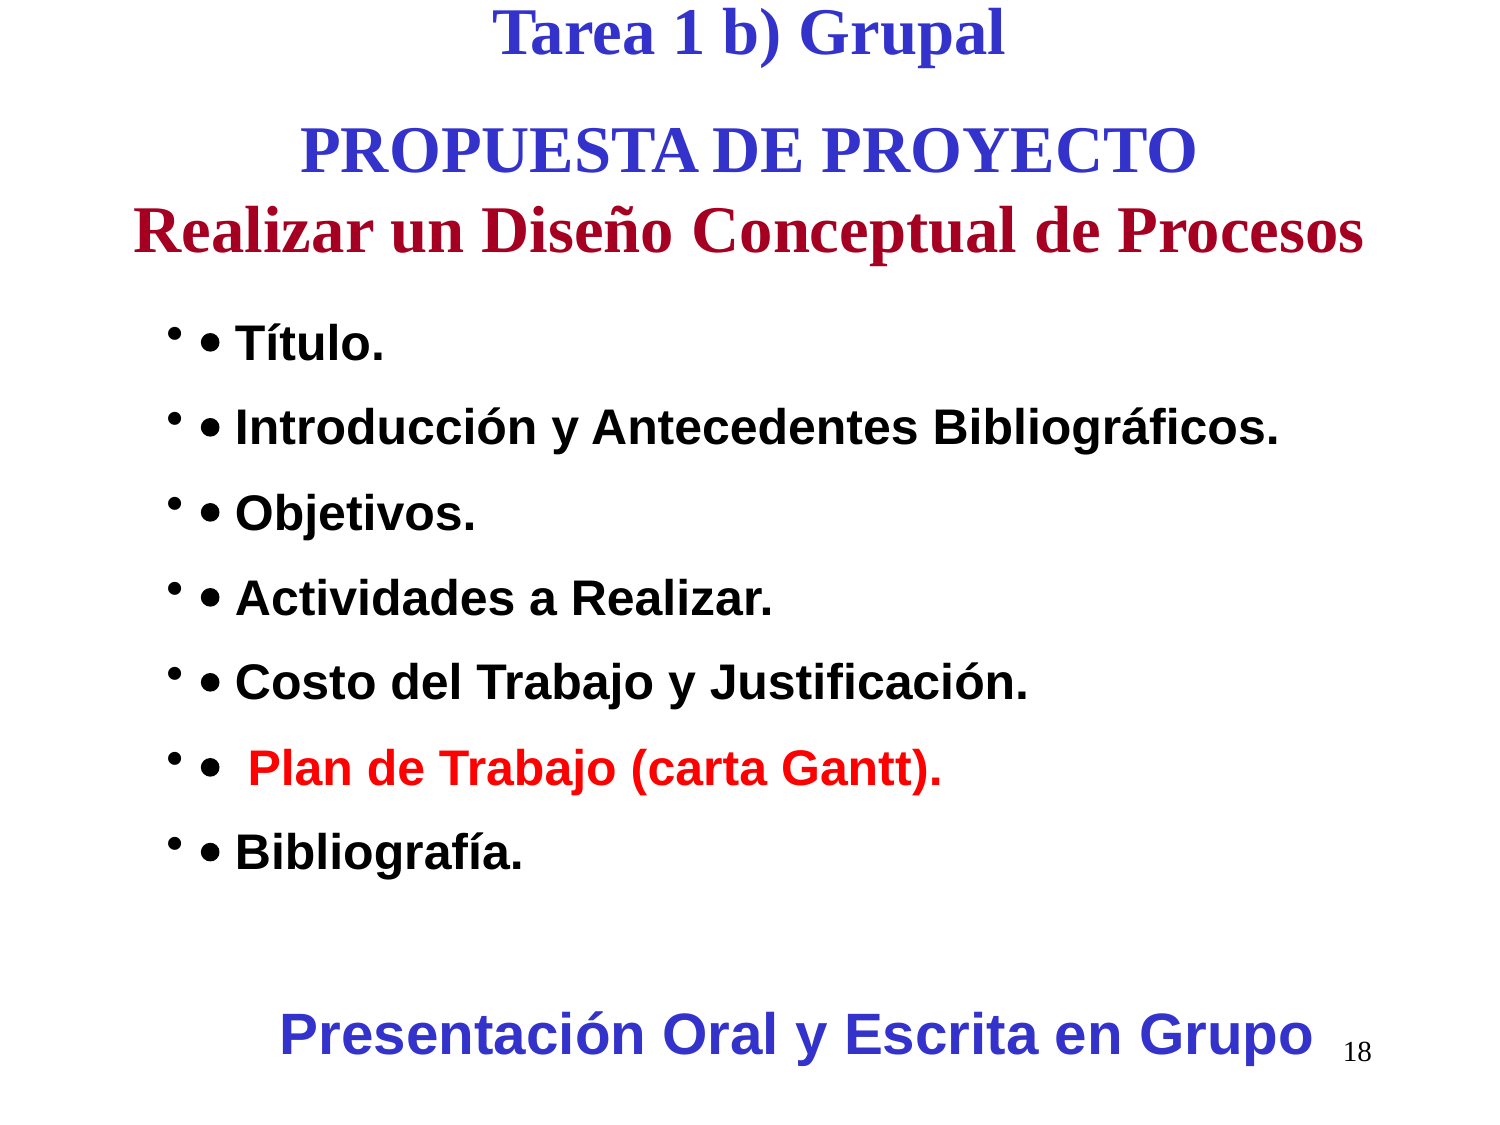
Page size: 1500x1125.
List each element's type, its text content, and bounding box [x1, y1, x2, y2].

slide_number 18 [1074, 1024, 1388, 1101]
text_box · Título. · Introducción y Antecedentes Bibliográficos. · Objetivos. · Actividades a Realizar. · Costo del Trabajo y Justificación. · Plan de Trabajo (carta Gantt). · Bibliografía. [112, 302, 1375, 973]
text_box Tarea 1 b) Grupal PROPUESTA DE PROYECTO Realizar un Diseño Conceptual de Procesos [112, 78, 1388, 266]
title Presentación Oral y Escrita en Grupo [159, 937, 1435, 1125]
